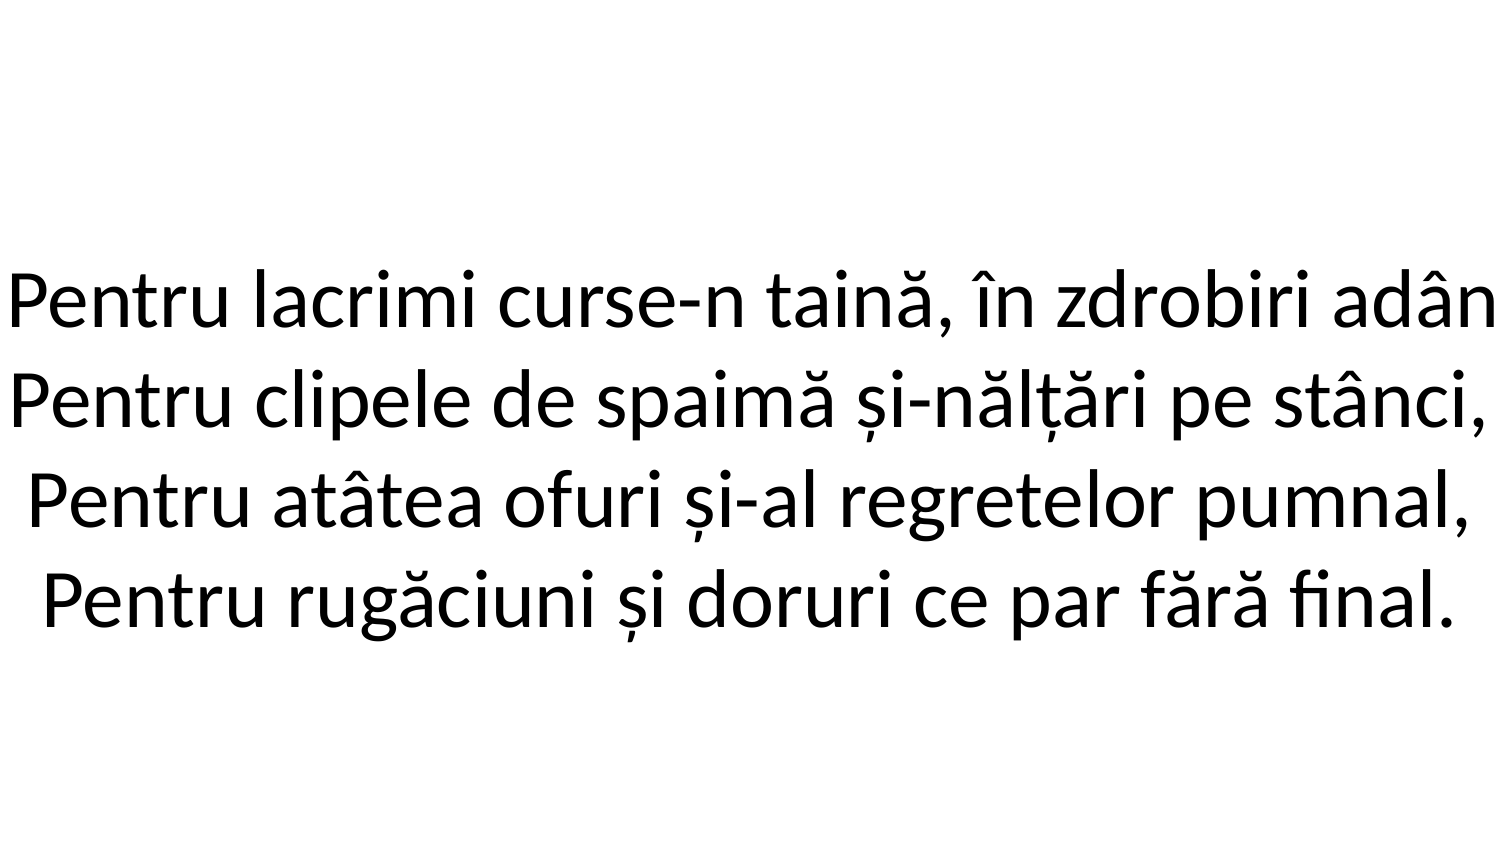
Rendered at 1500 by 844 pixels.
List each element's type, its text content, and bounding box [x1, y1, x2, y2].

text_box 2. Pentru lacrimi curse-n taină, în zdrobiri adânci, Pentru clipele de spaimă și-nălțări pe stânci, Pentru atâtea ofuri și-al regretelor pumnal, Pentru rugăciuni și doruri ce par fără final. [0, 192, 1500, 652]
